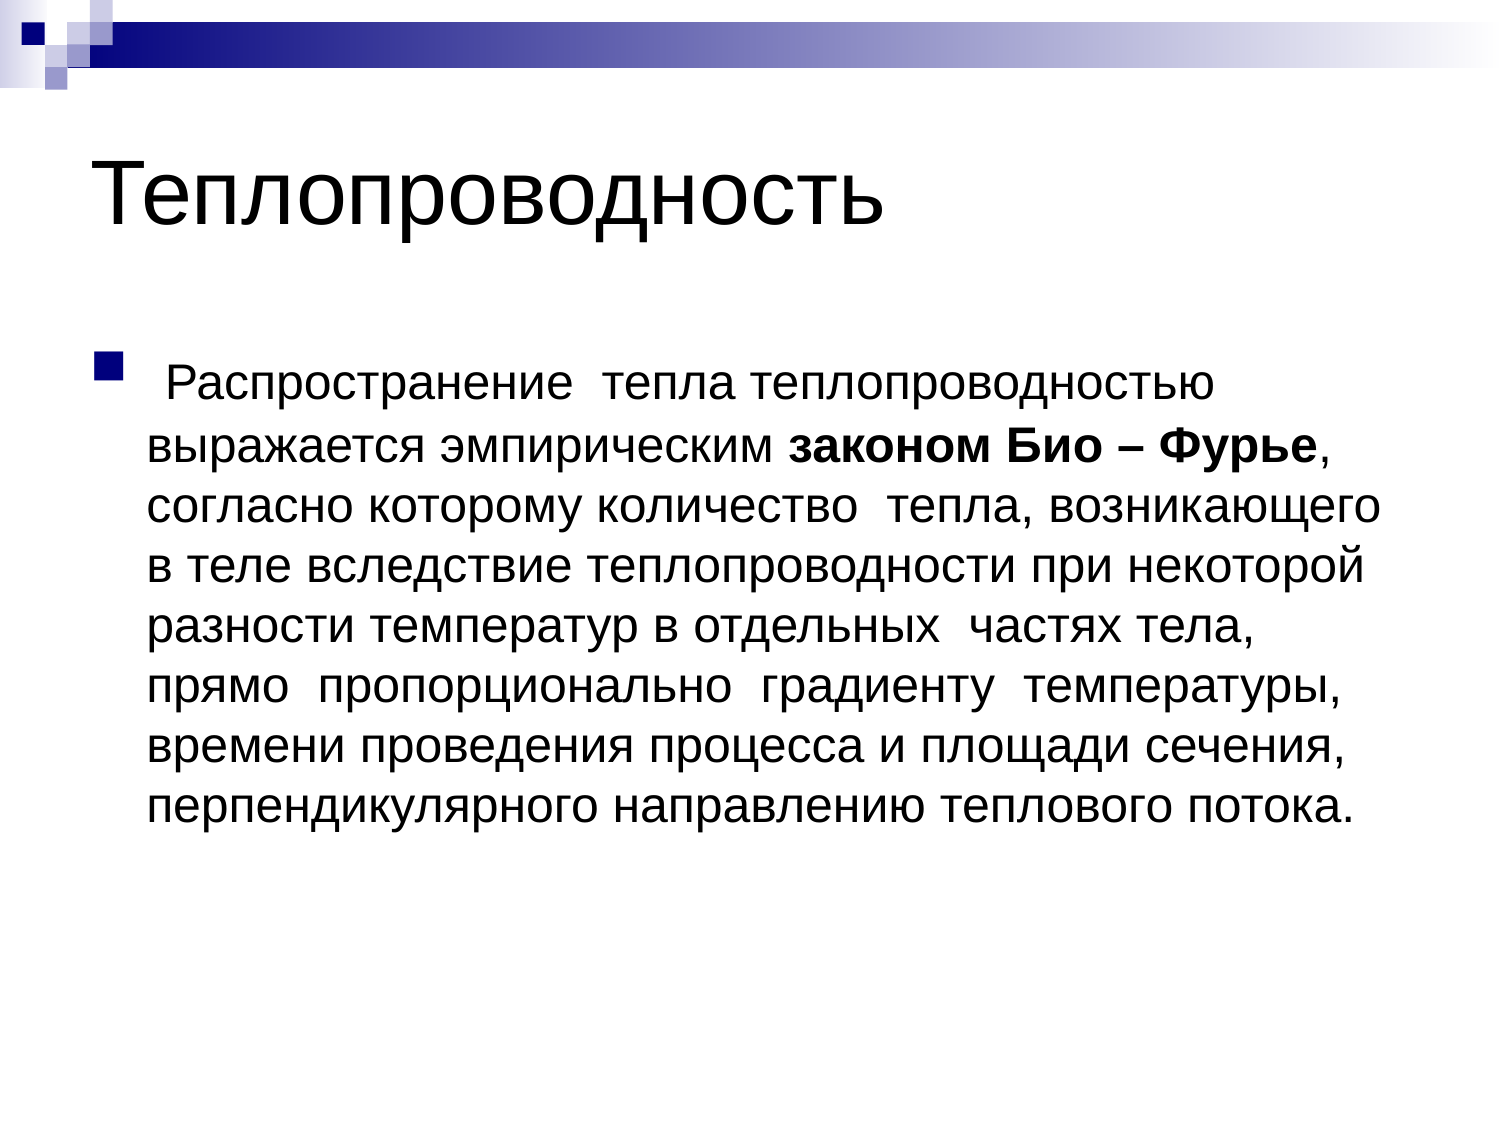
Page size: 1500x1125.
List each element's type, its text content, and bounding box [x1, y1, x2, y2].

list Распространение тепла теплопроводностью выражается эмпирическим законом Био – Фурье, согласно которому количество тепла, возникающего в теле вследствие теплопроводности при некоторой разности температур в отдельных частях тела, прямо пропорционально градиенту температуры, времени проведения процесса и площади сечения, перпендикулярного направлению теплового потока. [75, 324, 1425, 963]
title Теплопроводность [75, 75, 1425, 300]
